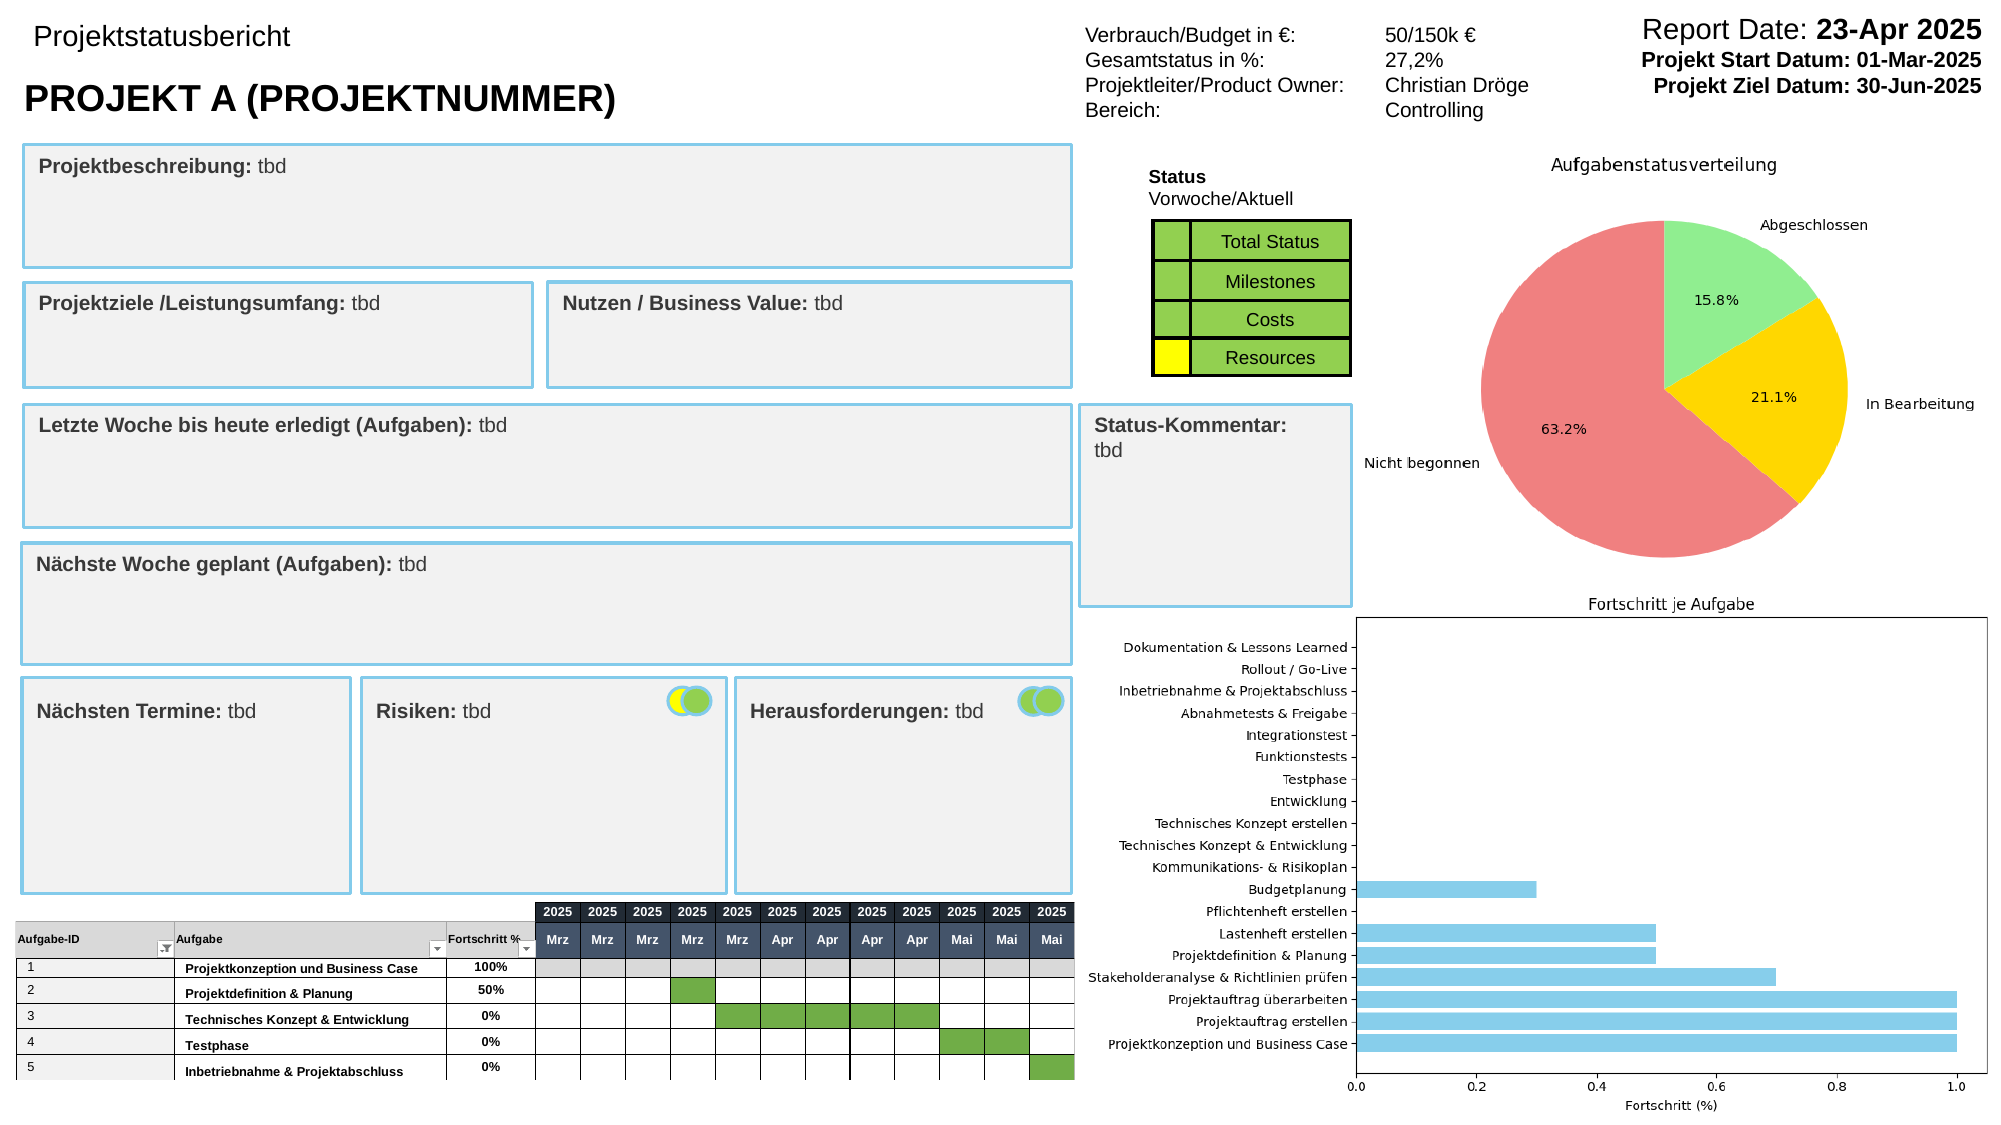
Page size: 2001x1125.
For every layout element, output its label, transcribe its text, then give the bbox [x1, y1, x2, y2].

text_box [1152, 219, 1351, 377]
text_box Verbrauch/Budget in €: 50/150k € Gesamtstatus in %: 27,2% Projektleiter/Product Owner: Christian Dröge Bereich: Controlling [1070, 14, 1556, 130]
text_box Status Vorwoche/Aktuell [1133, 156, 1314, 217]
text_box Nutzen / Business Value: tbd [547, 282, 1072, 388]
text_box Projektbeschreibung: tbd [23, 144, 1072, 268]
text_box [680, 685, 713, 717]
text_box [1032, 685, 1065, 717]
picture [15, 87, 2000, 1125]
text_box Herausforderungen: tbd [735, 677, 1072, 894]
text_box Projekt A (Projektnummer) [20, 74, 735, 118]
text_box Nächste Woche geplant (Aufgaben): tbd [21, 542, 1072, 665]
text_box Status-Kommentar: tbd [1079, 404, 1352, 582]
text_box Risiken: tbd [361, 677, 727, 894]
text_box Projektziele /Leistungsumfang: tbd [23, 282, 533, 388]
text_box Report Date: 23-Apr 2025 Projekt Start Datum: 01-Mar-2025 Projekt Ziel Datum: 30-Jun-2025 [1584, 3, 1997, 106]
title Projektstatusbericht [18, 4, 657, 69]
text_box Nächsten Termine: tbd [21, 677, 351, 894]
text_box Letzte Woche bis heute erledigt (Aufgaben): tbd [23, 404, 1072, 528]
text_box [666, 685, 689, 717]
text_box [1017, 686, 1041, 717]
